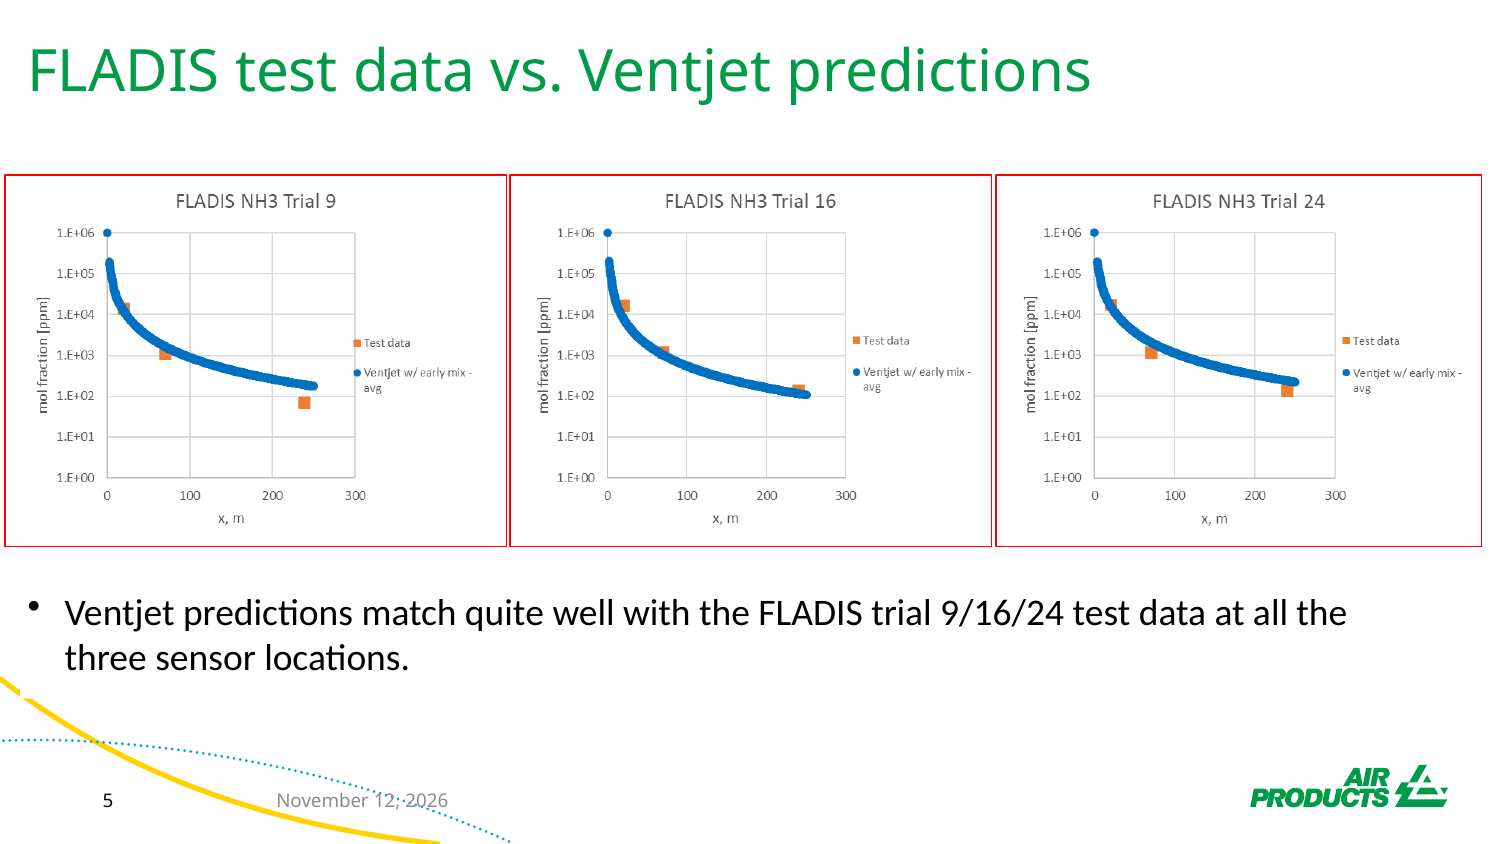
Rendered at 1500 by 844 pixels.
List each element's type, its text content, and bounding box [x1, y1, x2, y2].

list Ventjet predictions match quite well with the FLADIS trial 9/16/24 test data at all the three sensor locations. [19, 580, 1386, 700]
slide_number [261, 771, 510, 832]
picture [509, 174, 993, 547]
title FLADIS test data vs. Ventjet predictions [19, 40, 1363, 112]
picture [4, 174, 507, 547]
picture [995, 174, 1483, 547]
slide_number 5 [87, 771, 261, 832]
